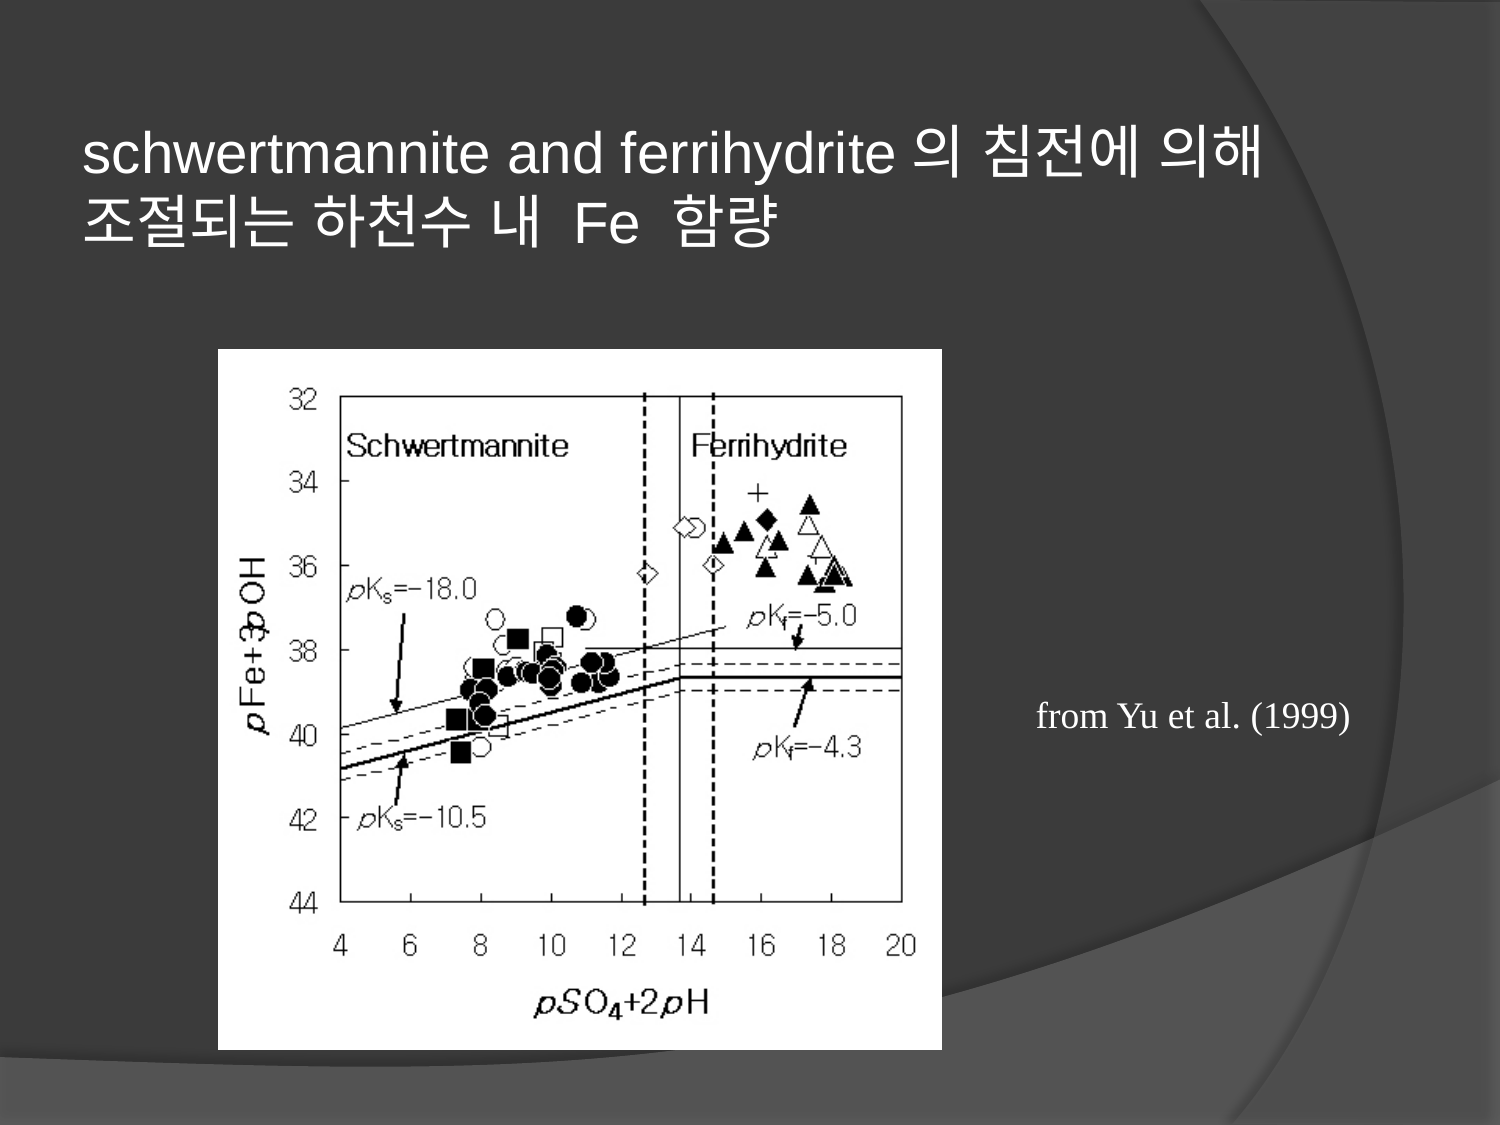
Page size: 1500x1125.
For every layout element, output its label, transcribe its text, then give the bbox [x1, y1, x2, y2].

picture [218, 349, 943, 1051]
title schwertmannite and ferrihydrite의 침전에 의해 조절되는 하천수 내 Fe 함량 [75, 91, 1425, 279]
text_box from Yu et al. (1999) [1020, 684, 1366, 744]
